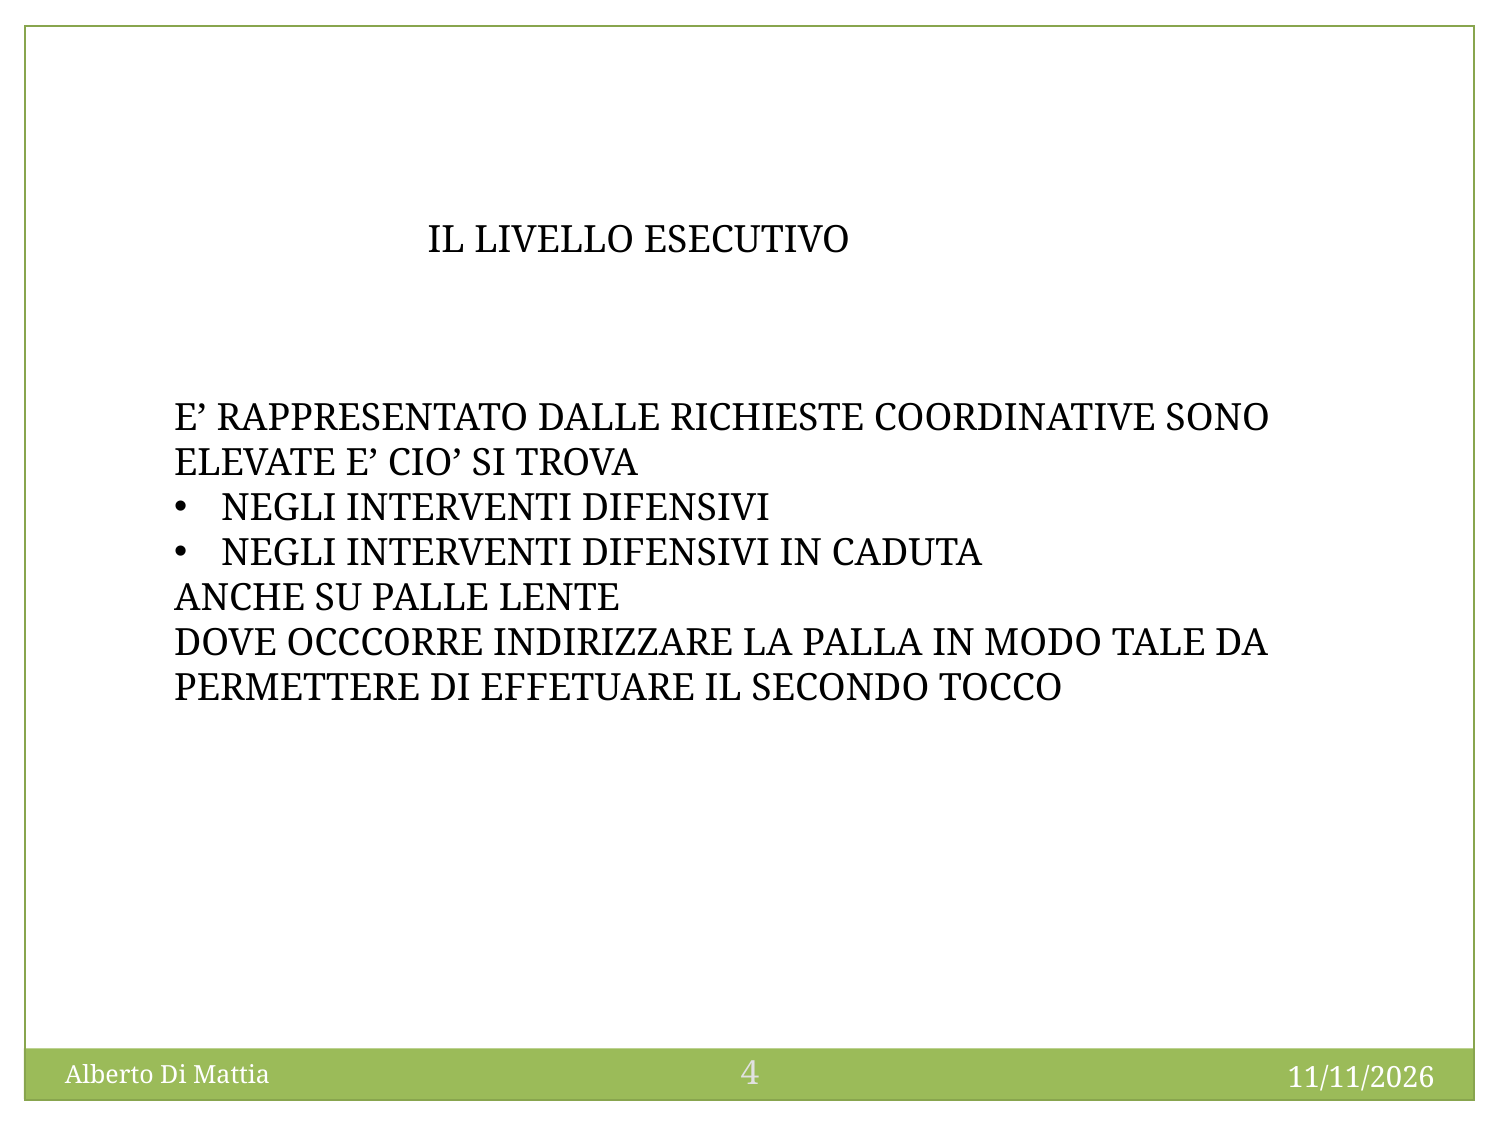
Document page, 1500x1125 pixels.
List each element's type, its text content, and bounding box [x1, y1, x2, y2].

slide_number 4 [699, 1037, 800, 1110]
text_box IL LIVELLO ESECUTIVO [301, 208, 987, 268]
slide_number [950, 1050, 1450, 1111]
text_box E’ RAPPRESENTATO DALLE RICHIESTE COORDINATIVE SONO ELEVATE E’ CIO’ SI TROVA NEGLI INTERVENTI DIFENSIVI NEGLI INTERVENTI DIFENSIVI IN CADUTA ANCHE SU PALLE LENTE DOVE OCCCORRE INDIRIZZARE LA PALLA IN MODO TALE DA PERMETTERE DI EFFETUARE IL SECONDO TOCCO [159, 385, 1365, 760]
footer Alberto Di Mattia [50, 1051, 638, 1112]
